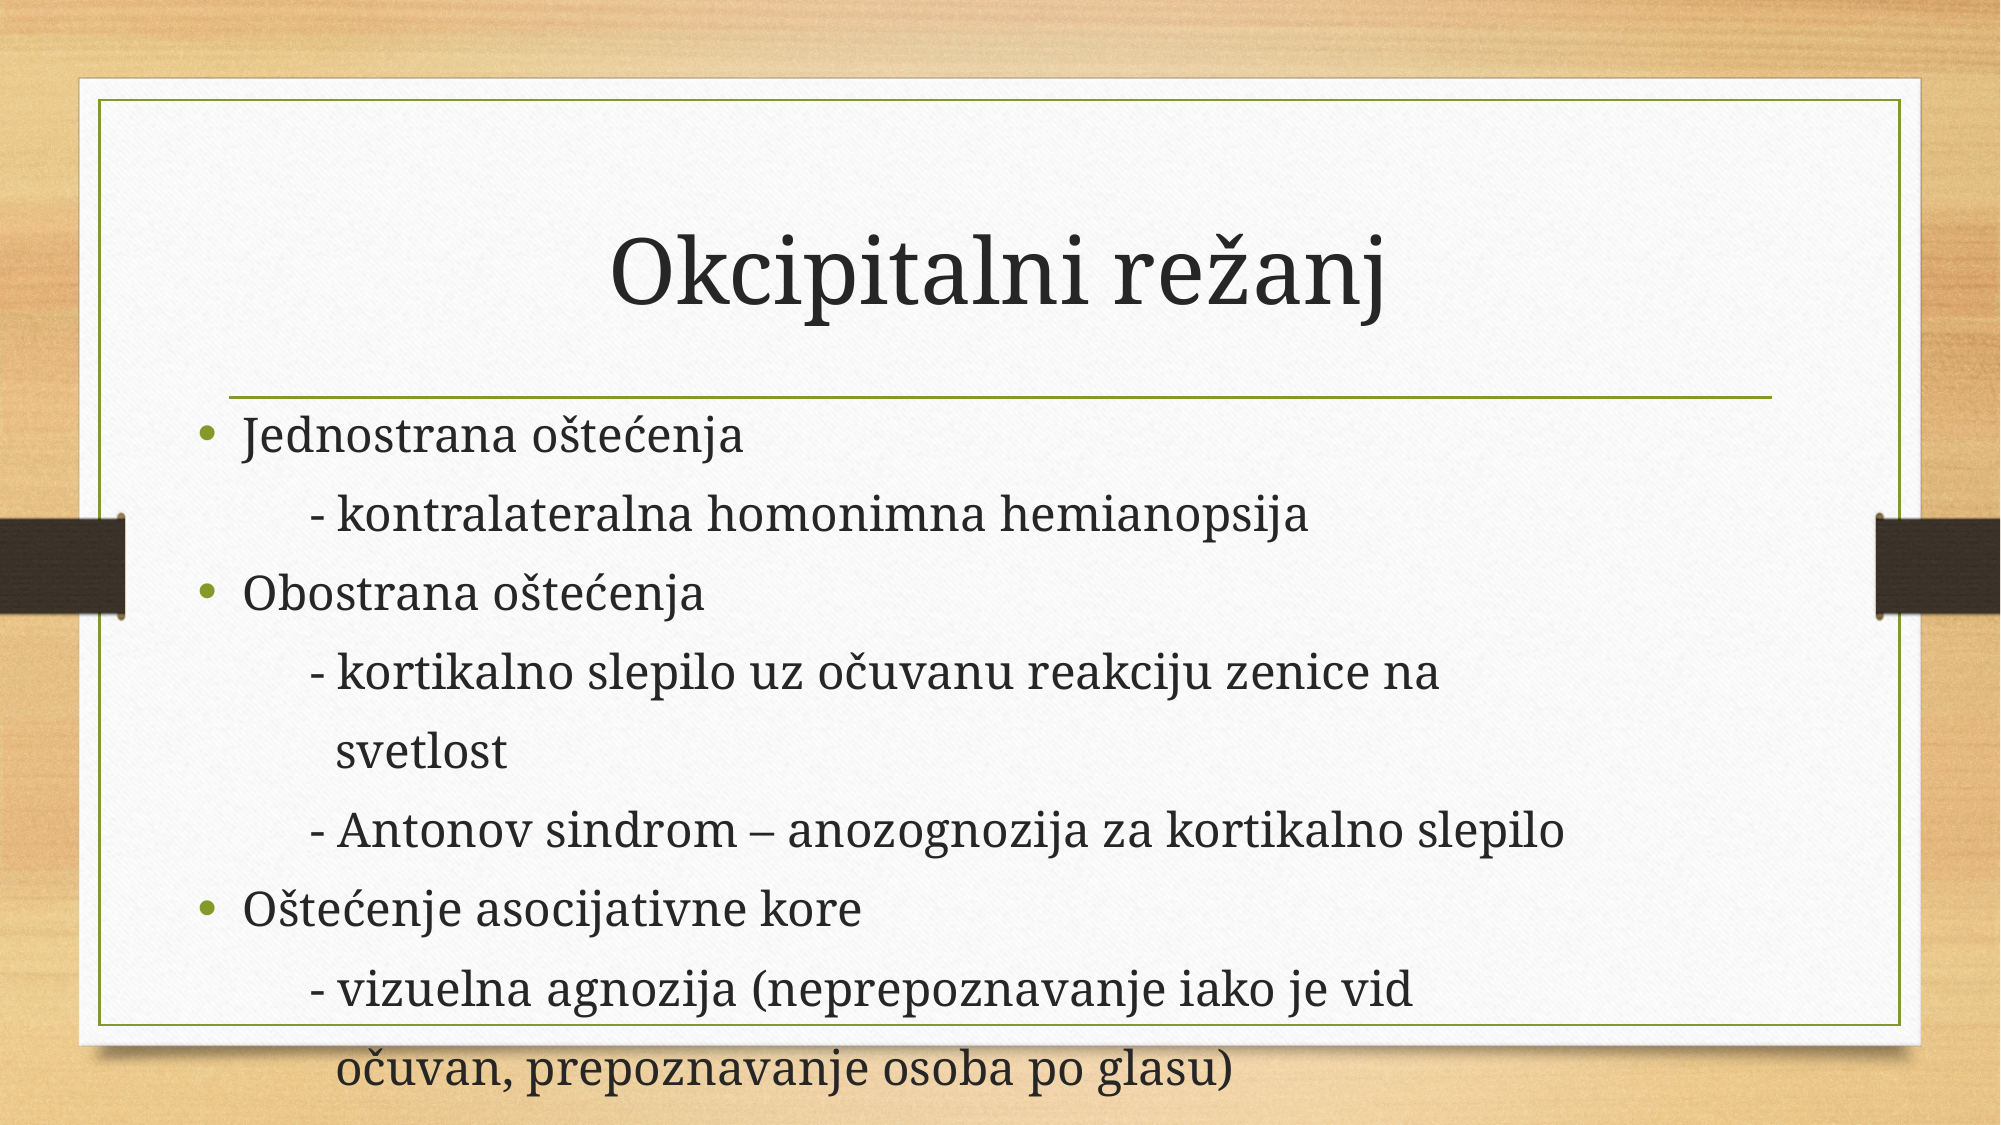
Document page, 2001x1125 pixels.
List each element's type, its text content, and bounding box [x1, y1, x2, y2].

list Jednostrana oštećenja - kontralateralna homonimna hemianopsija Obostrana oštećenja - kortikalno slepilo uz očuvanu reakciju zenice na svetlost - Antonov sindrom – anozognozija za kortikalno slepilo Oštećenje asocijativne kore - vizuelna agnozija (neprepoznavanje iako je vid očuvan, prepoznavanje osoba po glasu) [182, 396, 1608, 1125]
picture [0, 0, 2001, 1125]
title Okcipitalni režanj [212, 161, 1788, 375]
